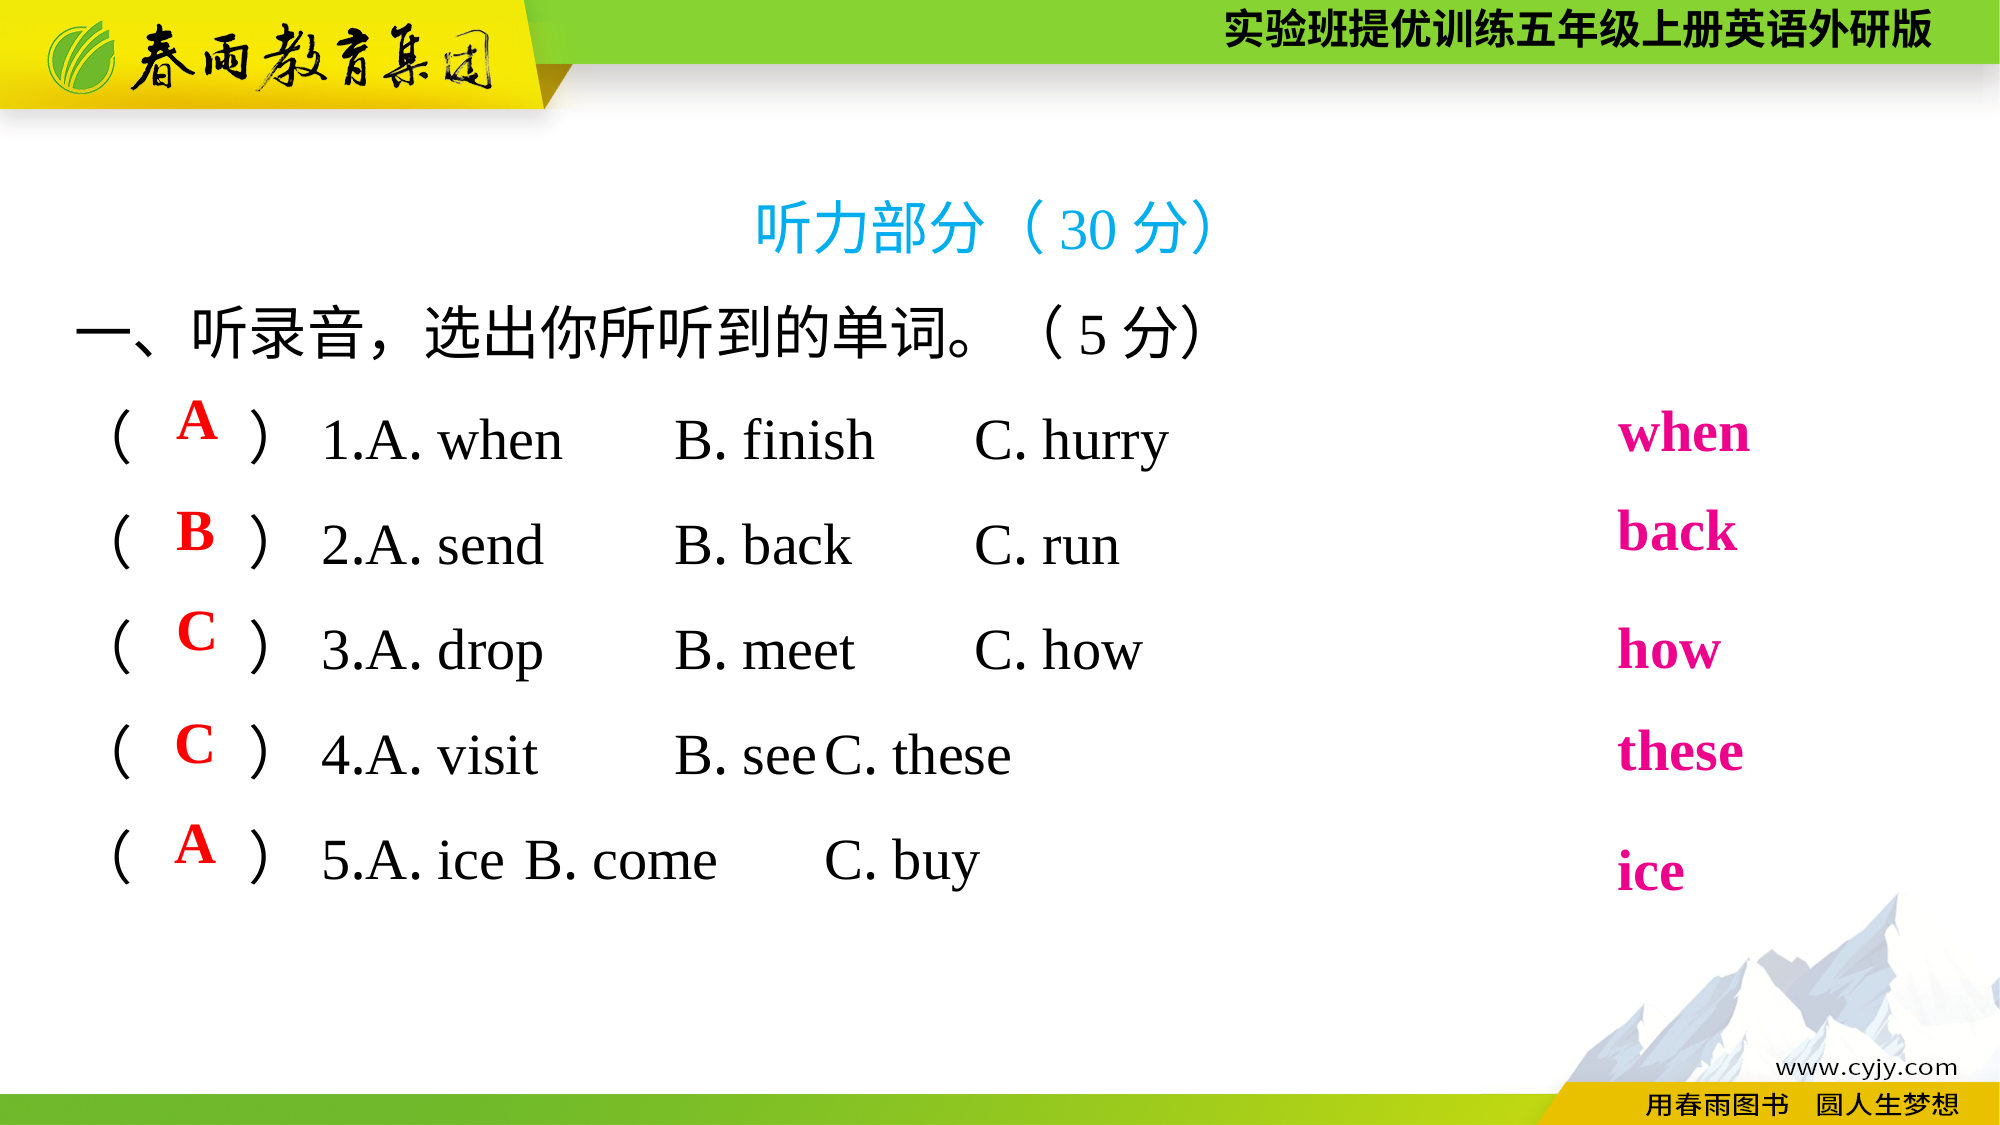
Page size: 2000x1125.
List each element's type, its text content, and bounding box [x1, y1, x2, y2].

text_box A [161, 373, 234, 459]
list 听力部分（30分） 一、听录音，选出你所听到的单词。（5分） （ ）1.A. when B. finish C. hurry （ ）2.A. send B. back C. run （ ）3.A. drop B. meet C. how （ ）4.A. visit B. see C. these （ ）5.A. ice B. come C. buy [59, 149, 1944, 907]
text_box A [160, 797, 232, 883]
text_box these [1603, 704, 1760, 790]
text_box ice [1602, 790, 1701, 910]
text_box back [1603, 484, 1753, 570]
text_box C [161, 584, 234, 669]
text_box when [1603, 385, 1766, 471]
text_box C [160, 697, 232, 783]
text_box how [1603, 567, 1737, 688]
text_box B [161, 484, 231, 570]
picture [0, 0, 2000, 1125]
